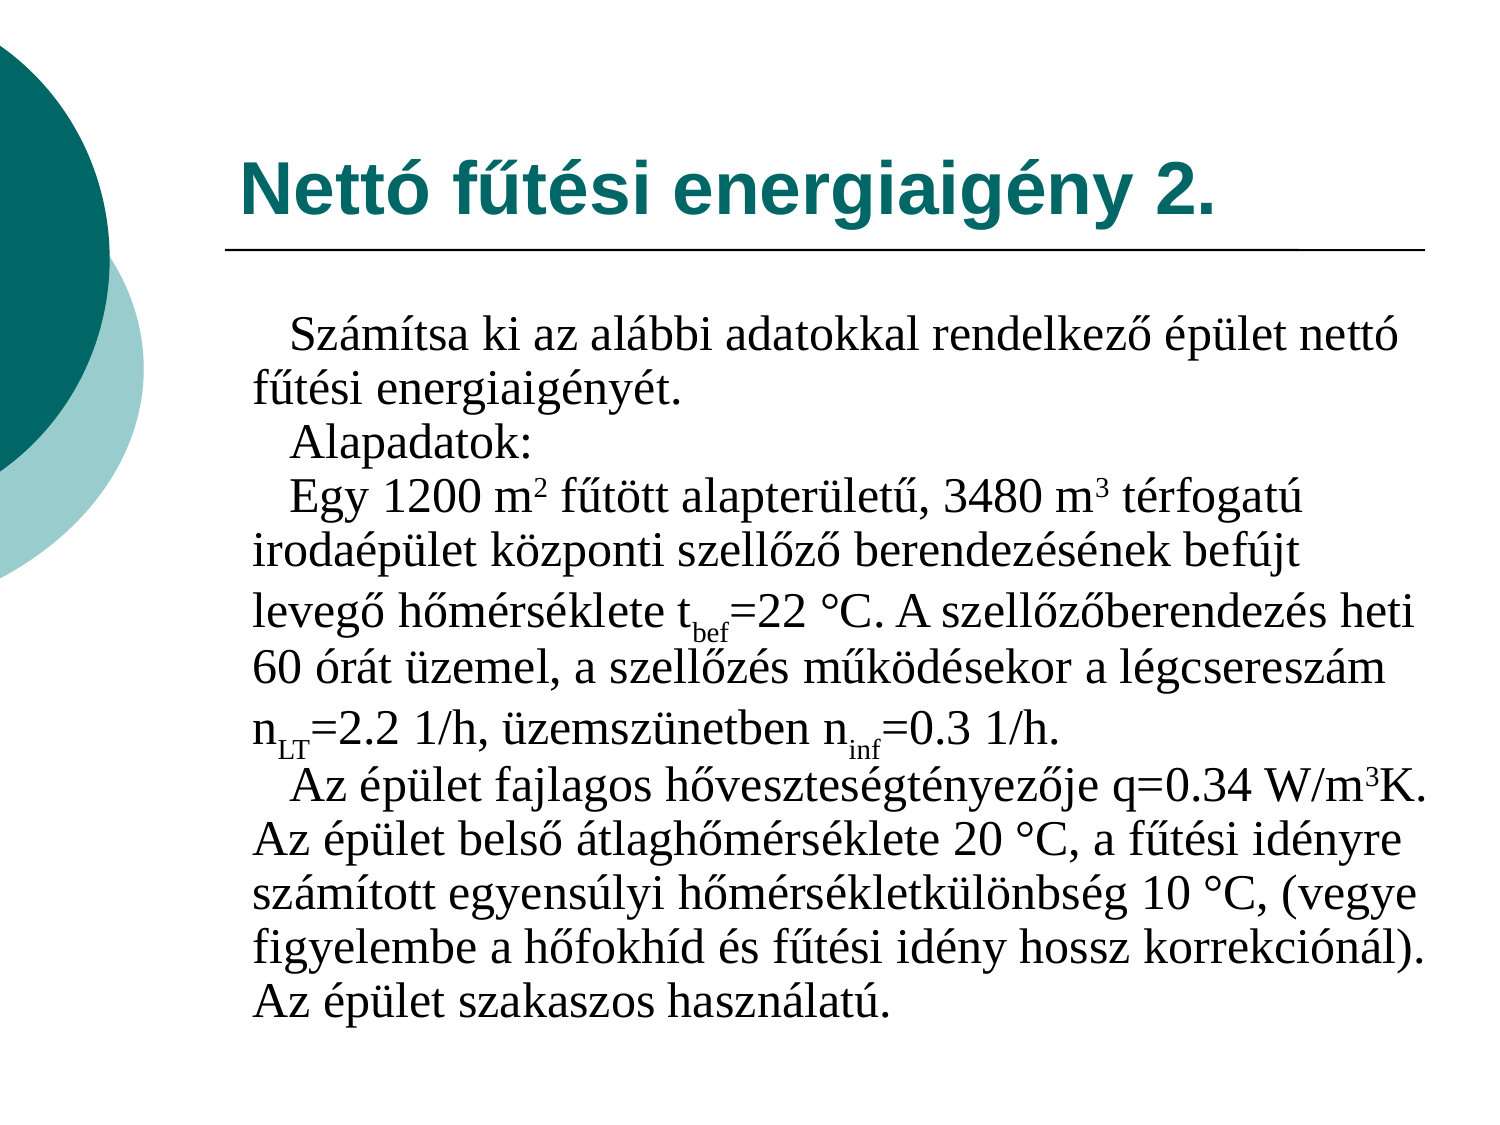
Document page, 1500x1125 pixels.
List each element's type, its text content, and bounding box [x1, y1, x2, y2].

list Számítsa ki az alábbi adatokkal rendelkező épület nettó fűtési energiaigényét. Alapadatok: Egy 1200 m2 fűtött alapterületű, 3480 m3 térfogatú irodaépület központi szellőző berendezésének befújt levegő hőmérséklete tbef=22 °C. A szellőzőberendezés heti 60 órát üzemel, a szellőzés működésekor a légcsereszám nLT=2.2 1/h, üzemszünetben ninf=0.3 1/h. Az épület fajlagos hőveszteségtényezője q=0.34 W/m3K. Az épület belső átlaghőmérséklete 20 °C, a fűtési idényre számított egyensúlyi hőmérsékletkülönbség 10 °C, (vegye figyelembe a hőfokhíd és fűtési idény hossz korrekciónál). Az épület szakaszos használatú. [237, 299, 1463, 1083]
title Nettó fűtési energiaigény 2. [224, 49, 1425, 237]
